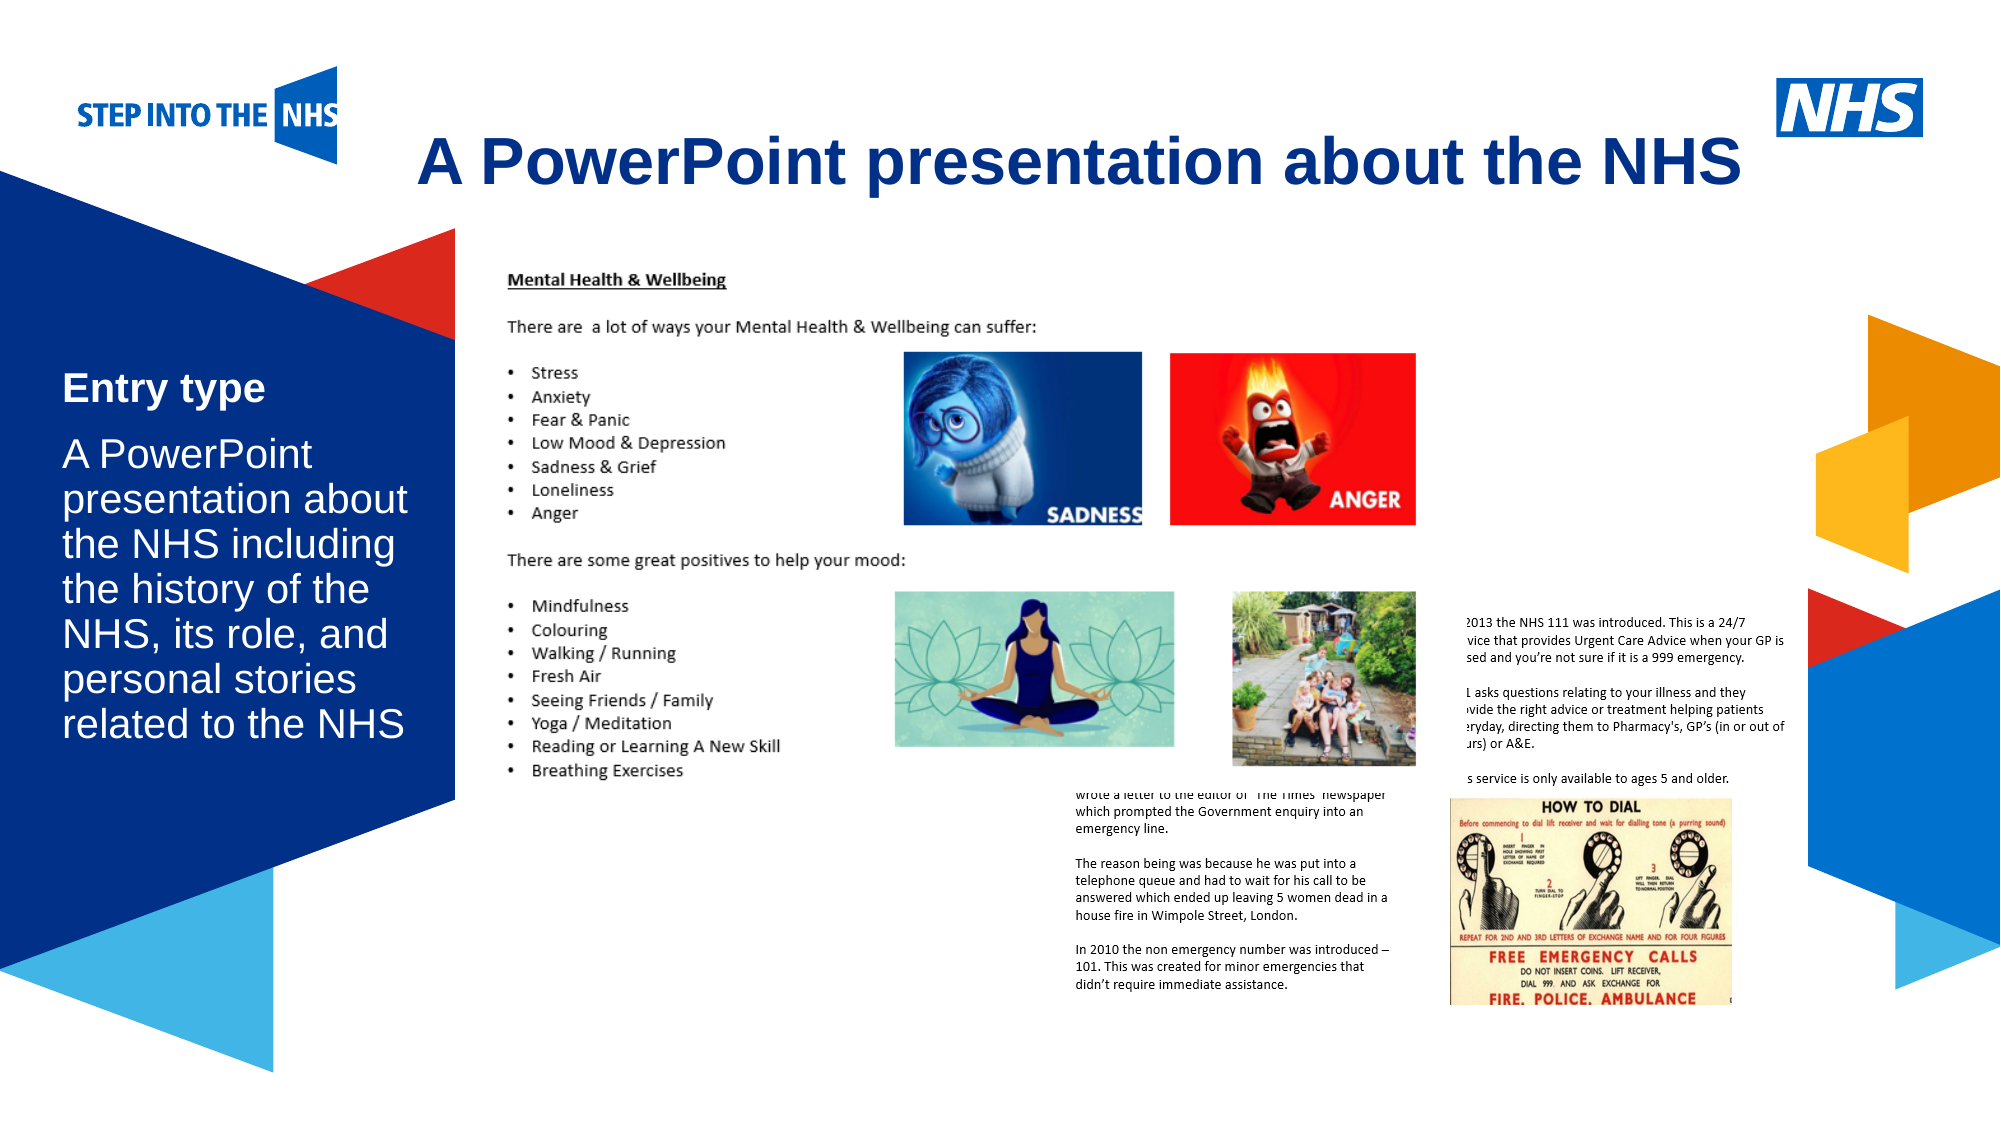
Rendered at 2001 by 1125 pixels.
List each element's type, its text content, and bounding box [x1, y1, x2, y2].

text_box A PowerPoint presentation about the NHS [401, 119, 1843, 207]
text_box Entry type A PowerPoint presentation about the NHS including the history of the NHS, its role, and personal stories related to the NHS [62, 281, 432, 748]
picture [476, 236, 1808, 1019]
